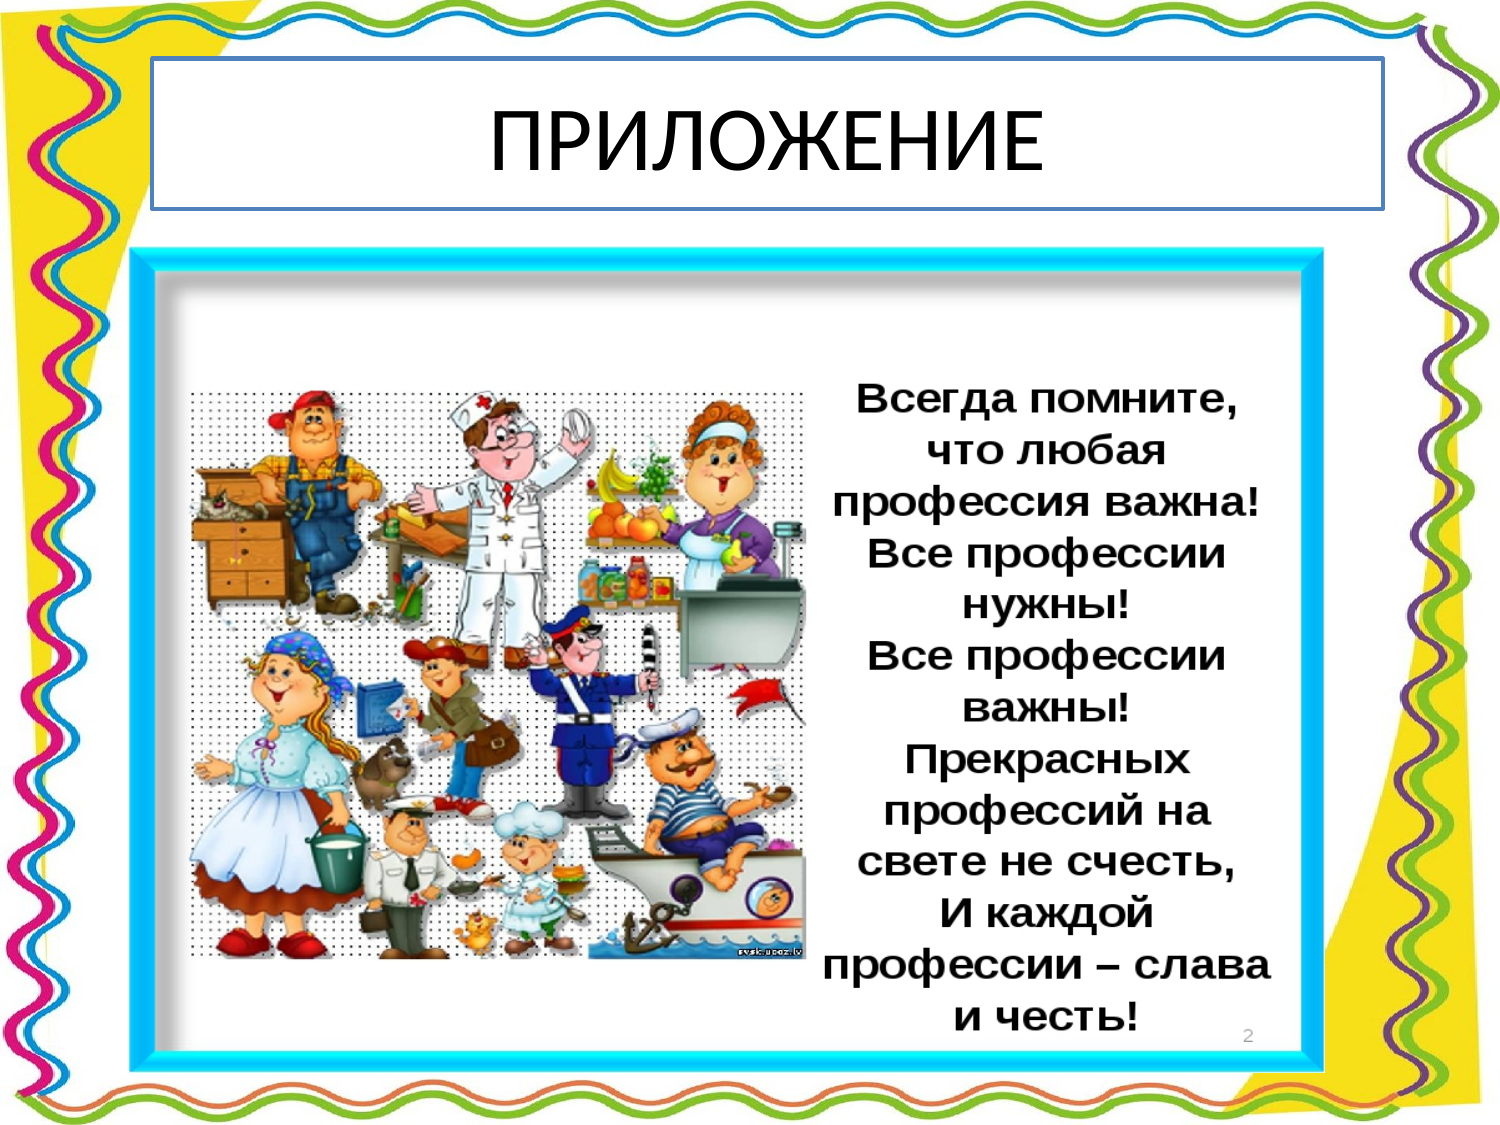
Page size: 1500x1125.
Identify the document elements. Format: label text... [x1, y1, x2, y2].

title ПРИЛОЖЕНИЕ [150, 56, 1385, 211]
picture [0, 0, 1500, 1125]
